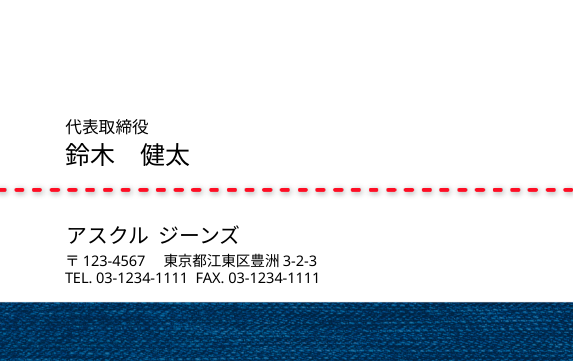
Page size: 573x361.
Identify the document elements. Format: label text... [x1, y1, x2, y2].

text_box 代表取締役 [50, 109, 164, 144]
text_box 鈴木 健太 [50, 132, 206, 177]
picture [0, 179, 573, 361]
